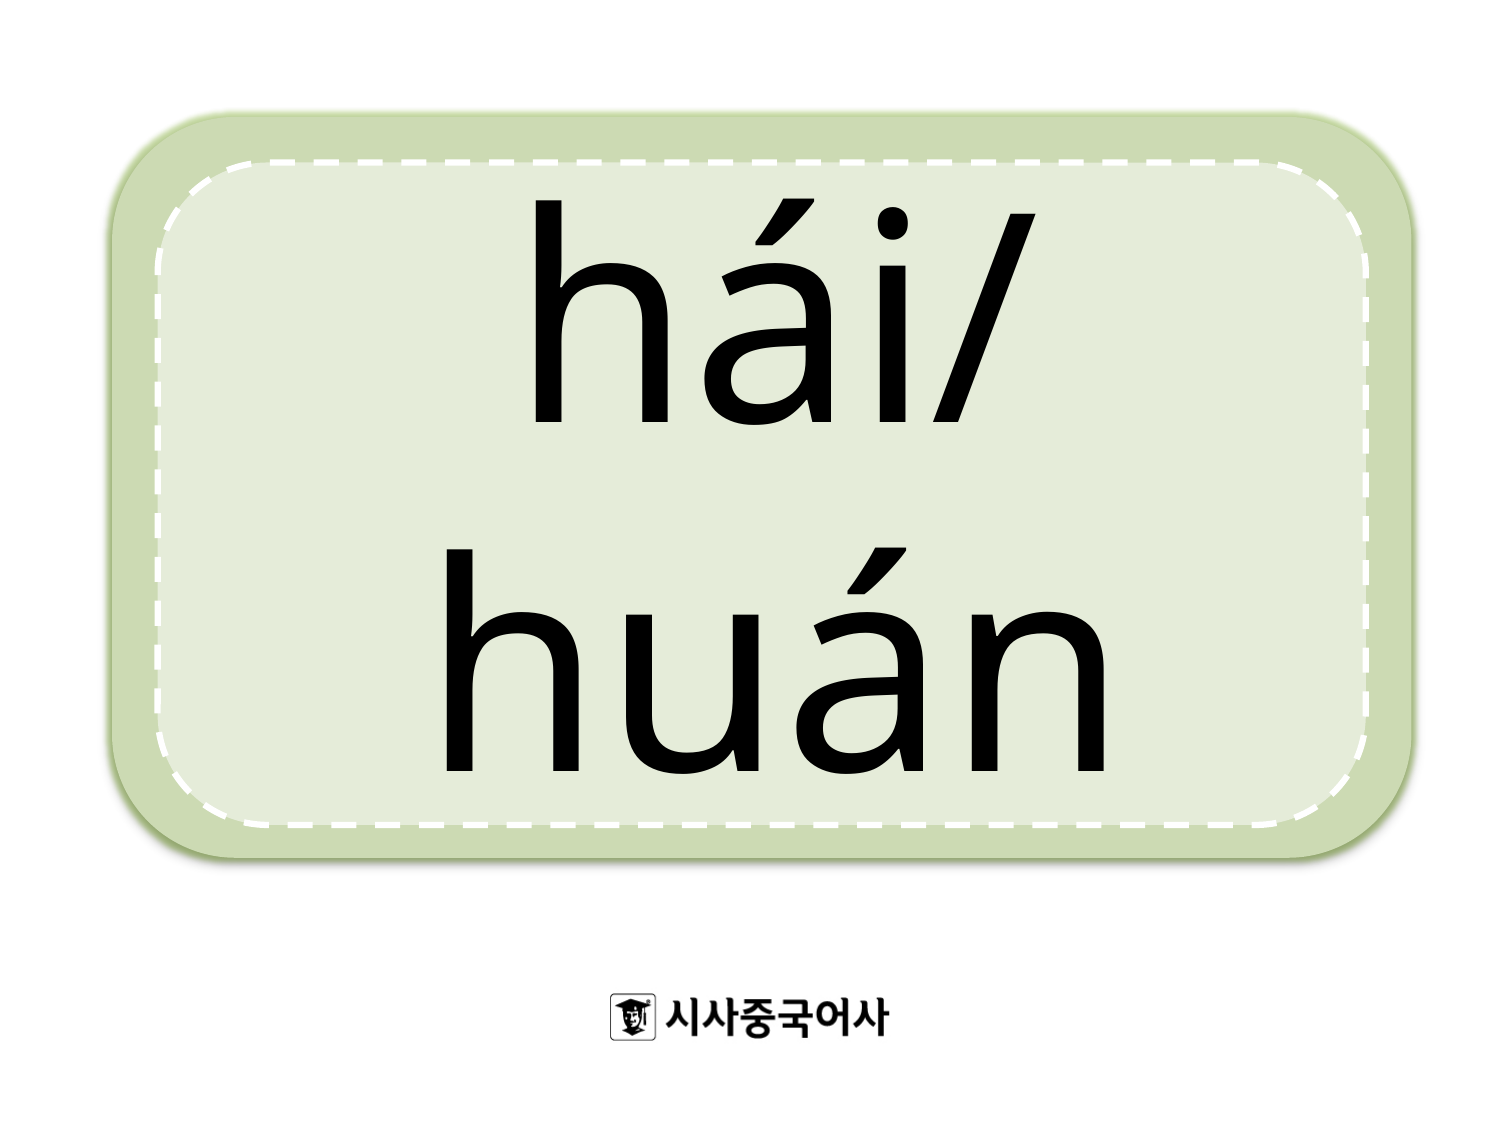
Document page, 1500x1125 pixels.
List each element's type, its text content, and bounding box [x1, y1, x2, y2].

picture [602, 987, 898, 1047]
text_box hái/huán [171, 149, 1380, 812]
